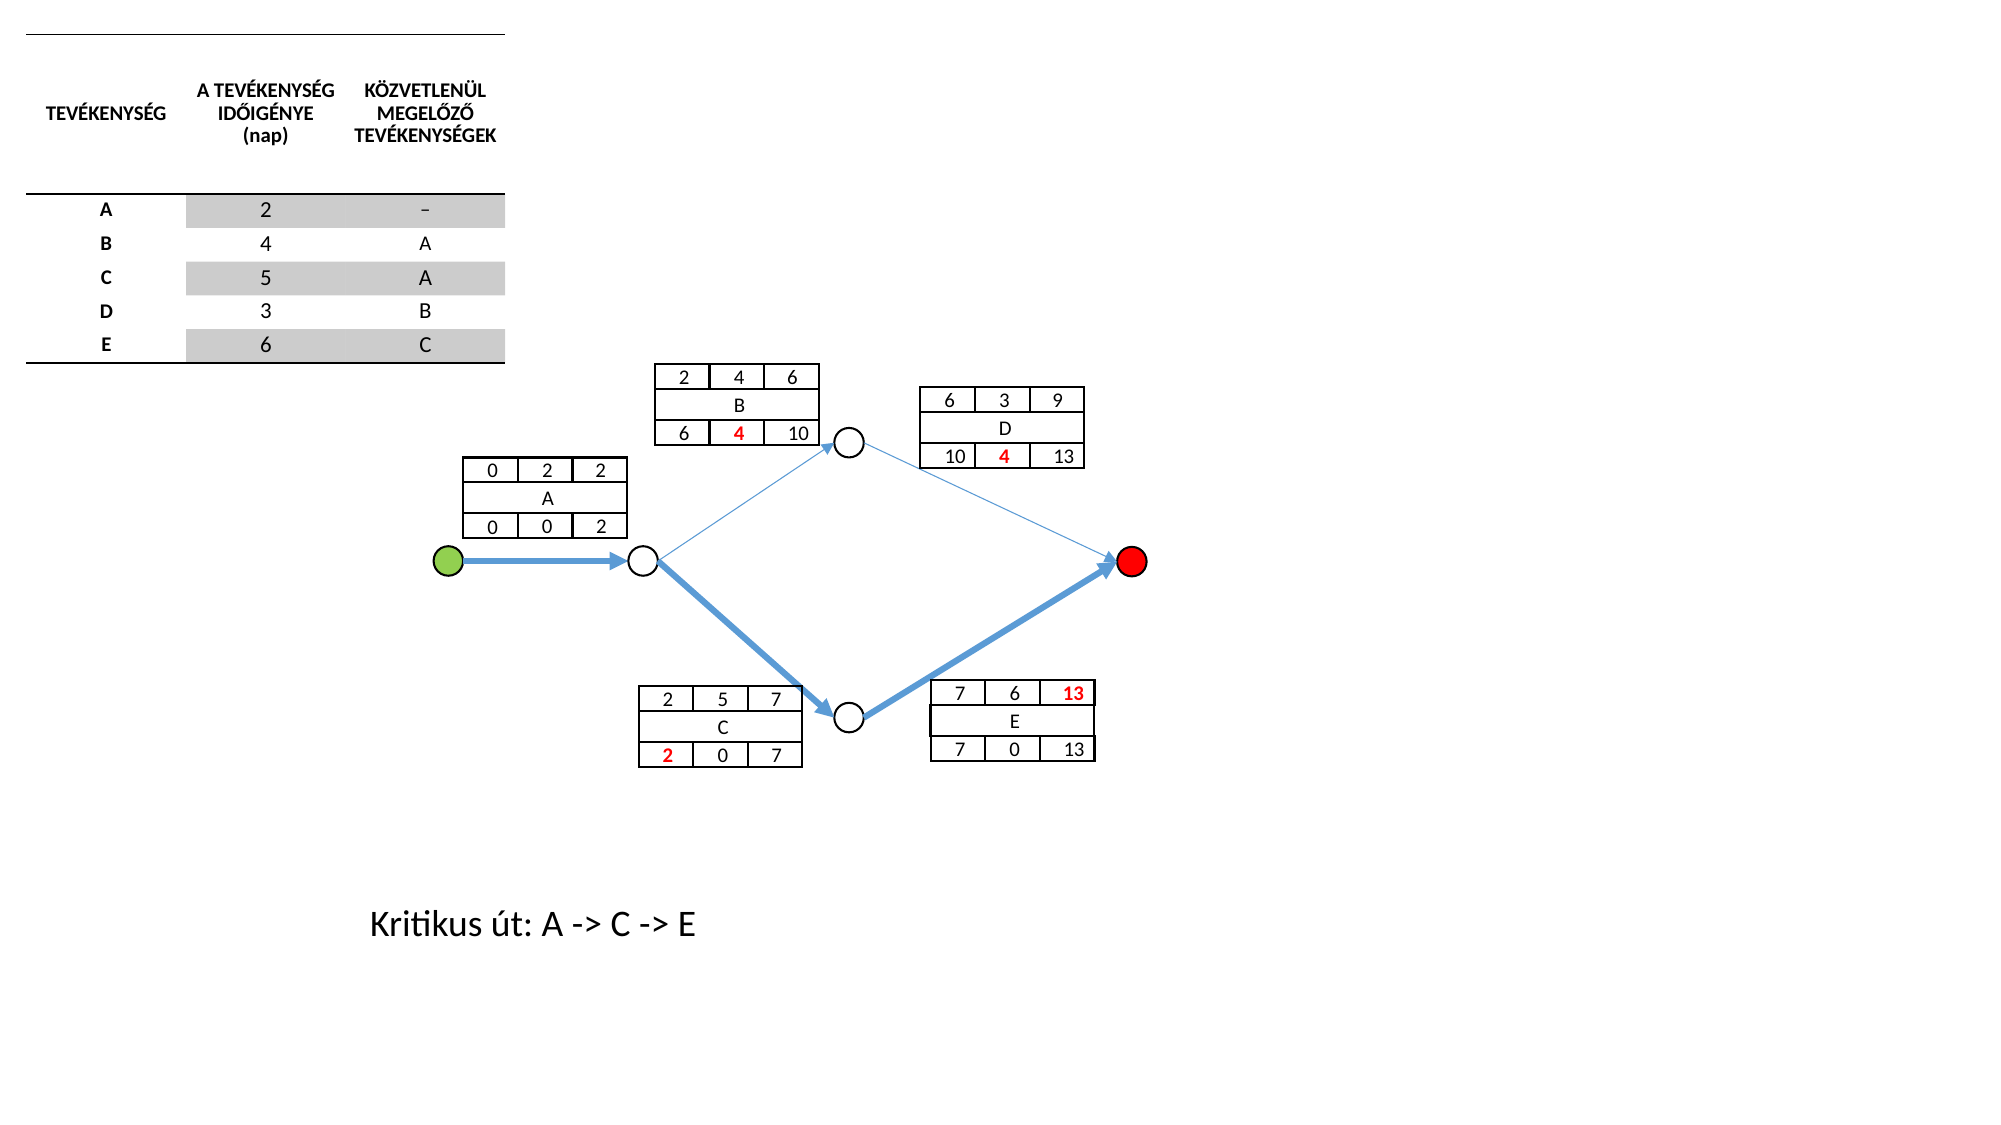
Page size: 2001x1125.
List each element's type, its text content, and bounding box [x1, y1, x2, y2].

text_box [432, 545, 464, 577]
table_cell E [26, 329, 186, 362]
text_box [930, 672, 1101, 769]
text_box [833, 426, 865, 459]
table_cell A [346, 228, 505, 262]
table_header A TEVÉKENYSÉG IDŐIGÉNYE (nap) [186, 35, 346, 193]
table_cell B [346, 295, 505, 329]
table_header TEVÉKENYSÉG [26, 35, 186, 193]
text_box [1118, 545, 1148, 578]
text_box [833, 701, 865, 734]
table_cell C [26, 262, 186, 295]
table_cell B [26, 228, 186, 262]
table_cell 3 [186, 295, 346, 329]
table_cell D [26, 295, 186, 329]
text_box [920, 379, 1090, 477]
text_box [654, 356, 825, 453]
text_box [863, 442, 1118, 561]
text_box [638, 678, 803, 775]
table_cell A [346, 262, 505, 295]
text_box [657, 561, 835, 718]
table_cell – [346, 195, 505, 228]
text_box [657, 442, 835, 561]
text_box [627, 545, 657, 577]
table_cell C [346, 329, 505, 362]
table_cell 2 [186, 195, 346, 228]
text_box Kritikus út: A -> C -> E [355, 892, 712, 952]
table_cell 5 [186, 262, 346, 295]
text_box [863, 561, 1118, 718]
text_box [463, 449, 628, 547]
table_cell 6 [186, 329, 346, 362]
table_cell 4 [186, 228, 346, 262]
table_cell A [26, 195, 186, 228]
table_header KÖZVETLENÜL MEGELŐZŐ TEVÉKENYSÉGEK [346, 35, 505, 193]
